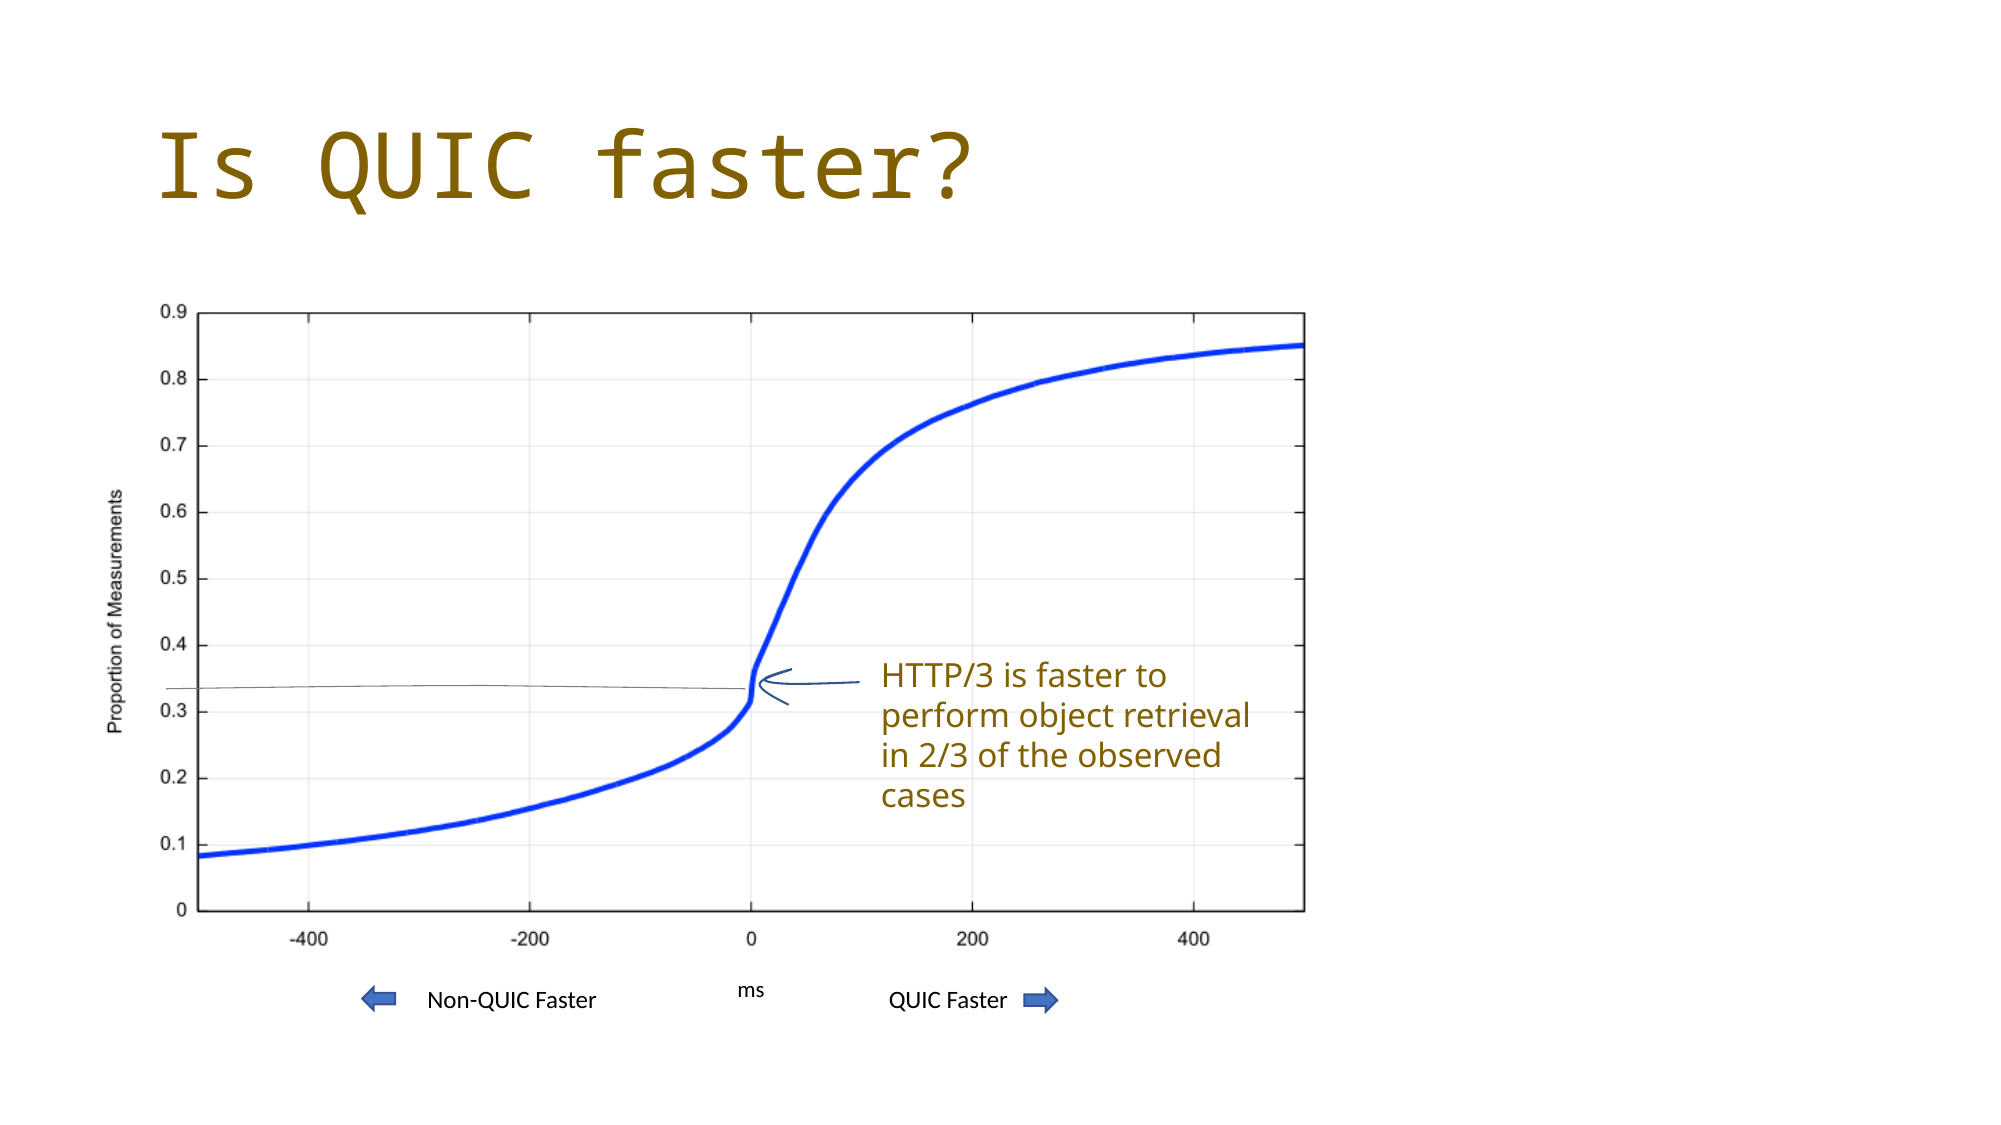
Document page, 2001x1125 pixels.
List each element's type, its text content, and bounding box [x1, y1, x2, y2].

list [103, 289, 1336, 960]
text_box [360, 984, 397, 1013]
title Is QUIC faster? [137, 59, 1863, 278]
text_box ms [722, 966, 780, 1010]
text_box Non-QUIC Faster [412, 976, 613, 1021]
text_box QUIC Faster [873, 976, 1024, 1021]
text_box [1023, 986, 1059, 1015]
